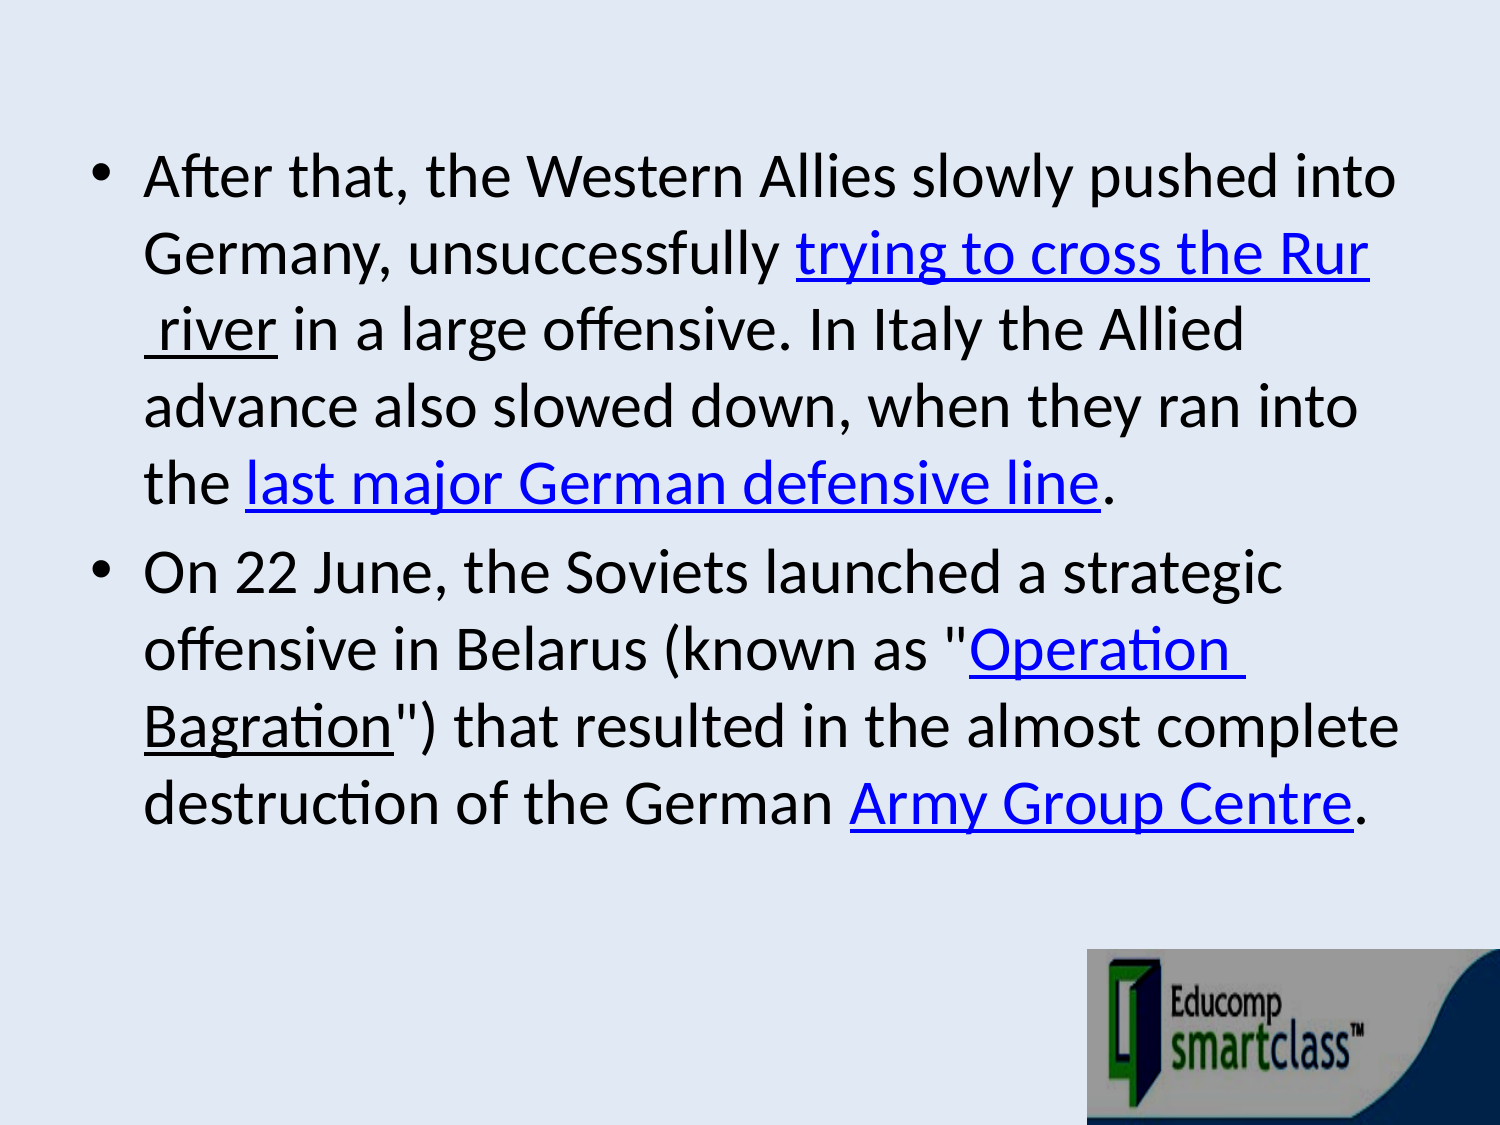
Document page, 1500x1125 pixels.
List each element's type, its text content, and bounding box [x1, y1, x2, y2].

list After that, the Western Allies slowly pushed into Germany, unsuccessfully trying to cross the Rur river in a large offensive. In Italy the Allied advance also slowed down, when they ran into the last major German defensive line. On 22 June, the Soviets launched a strategic offensive in Belarus (known as "Operation Bagration") that resulted in the almost complete destruction of the German Army Group Centre. [75, 50, 1425, 1005]
picture [1087, 949, 1500, 1125]
